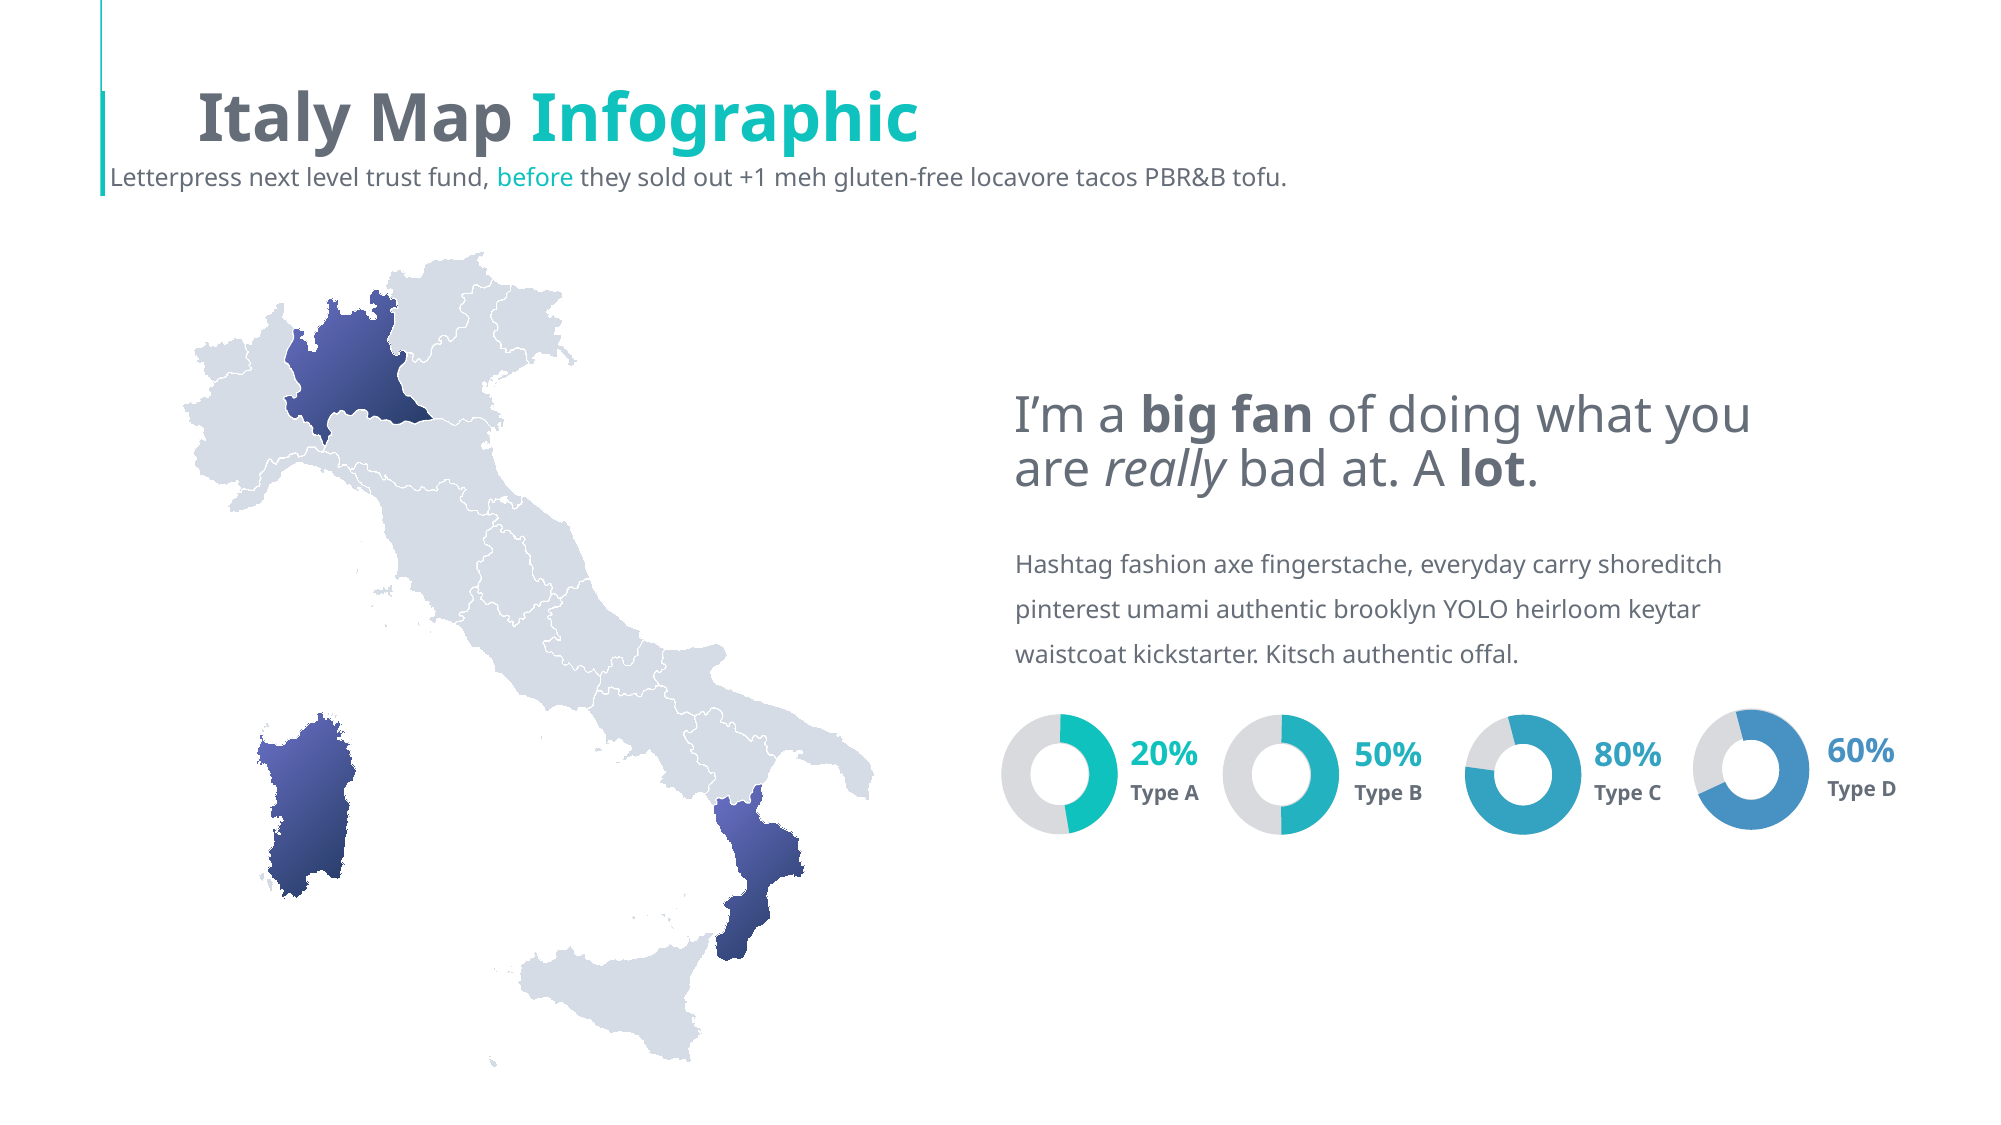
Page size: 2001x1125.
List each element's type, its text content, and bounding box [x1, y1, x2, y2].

text_box Italy Map Infographic [183, 66, 1423, 162]
text_box Letterpress next level trust fund, before they sold out +1 meh gluten-free locavore tacos PBR&B tofu. [95, 154, 1310, 199]
text_box I’m a big fan of doing what you are really bad at. A lot. [1000, 381, 1819, 505]
text_box Hashtag fashion axe fingerstache, everyday carry shoreditch pinterest umami authentic brooklyn YOLO heirloom keytar waistcoat kickstarter. Kitsch authentic offal. [1000, 526, 1799, 676]
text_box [182, 250, 875, 1068]
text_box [1001, 708, 1902, 835]
